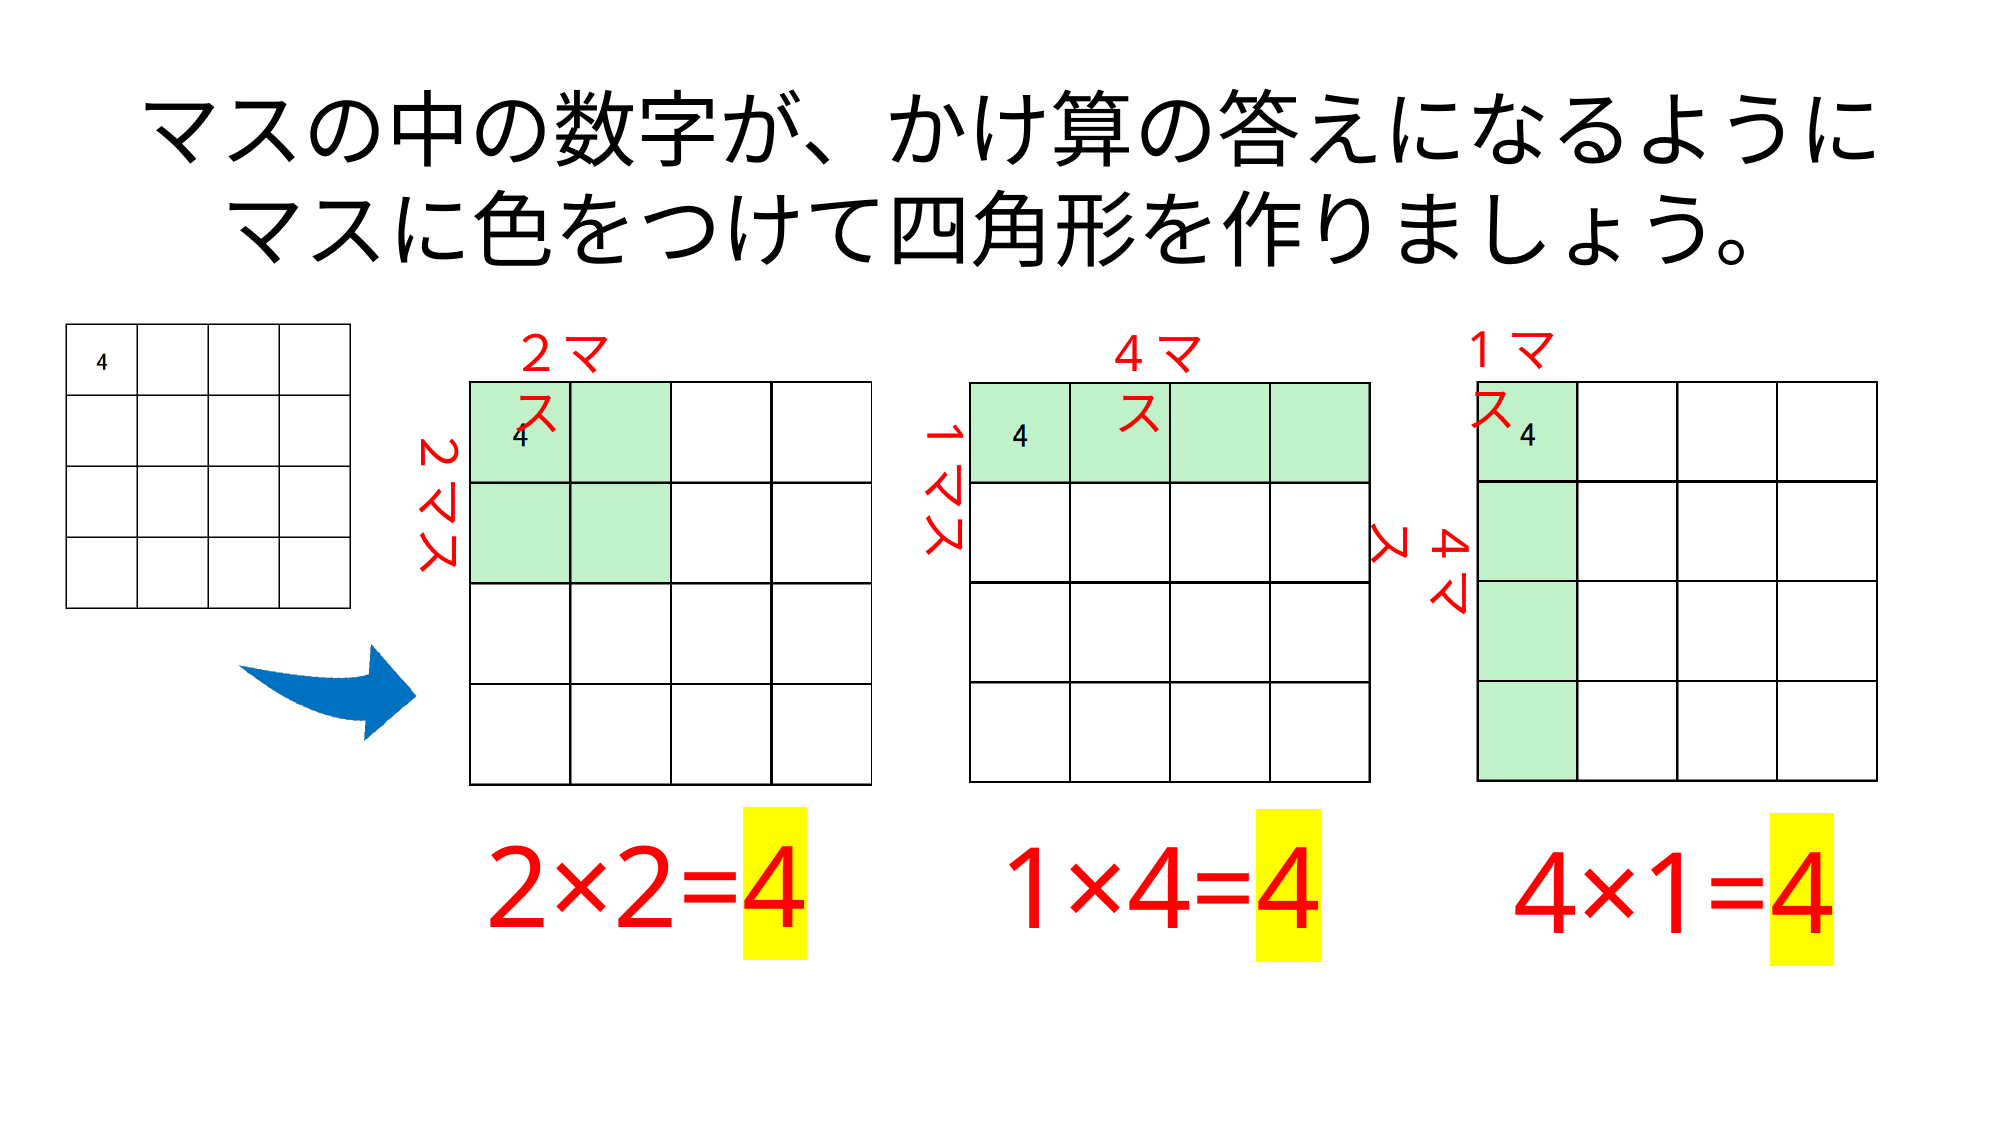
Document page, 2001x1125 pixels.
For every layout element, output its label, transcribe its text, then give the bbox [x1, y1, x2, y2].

text_box ２マス [387, 412, 465, 599]
text_box ２マス [496, 313, 658, 378]
text_box 1マス [1452, 310, 1614, 446]
text_box 2×2=4 [470, 807, 876, 958]
text_box 4マス [1099, 313, 1261, 379]
text_box 1×4=4 [984, 808, 1390, 959]
picture [62, 320, 431, 793]
picture [465, 378, 873, 787]
text_box マスの中の数字が、かけ算の答えになるように マスに色をつけて四角形を作りましょう。 [122, 69, 1899, 285]
text_box 1マス [892, 405, 967, 623]
picture [967, 379, 1372, 787]
text_box ４マス [1398, 503, 1473, 676]
text_box 4×1=4 [1498, 813, 1903, 964]
picture [1473, 377, 1881, 787]
